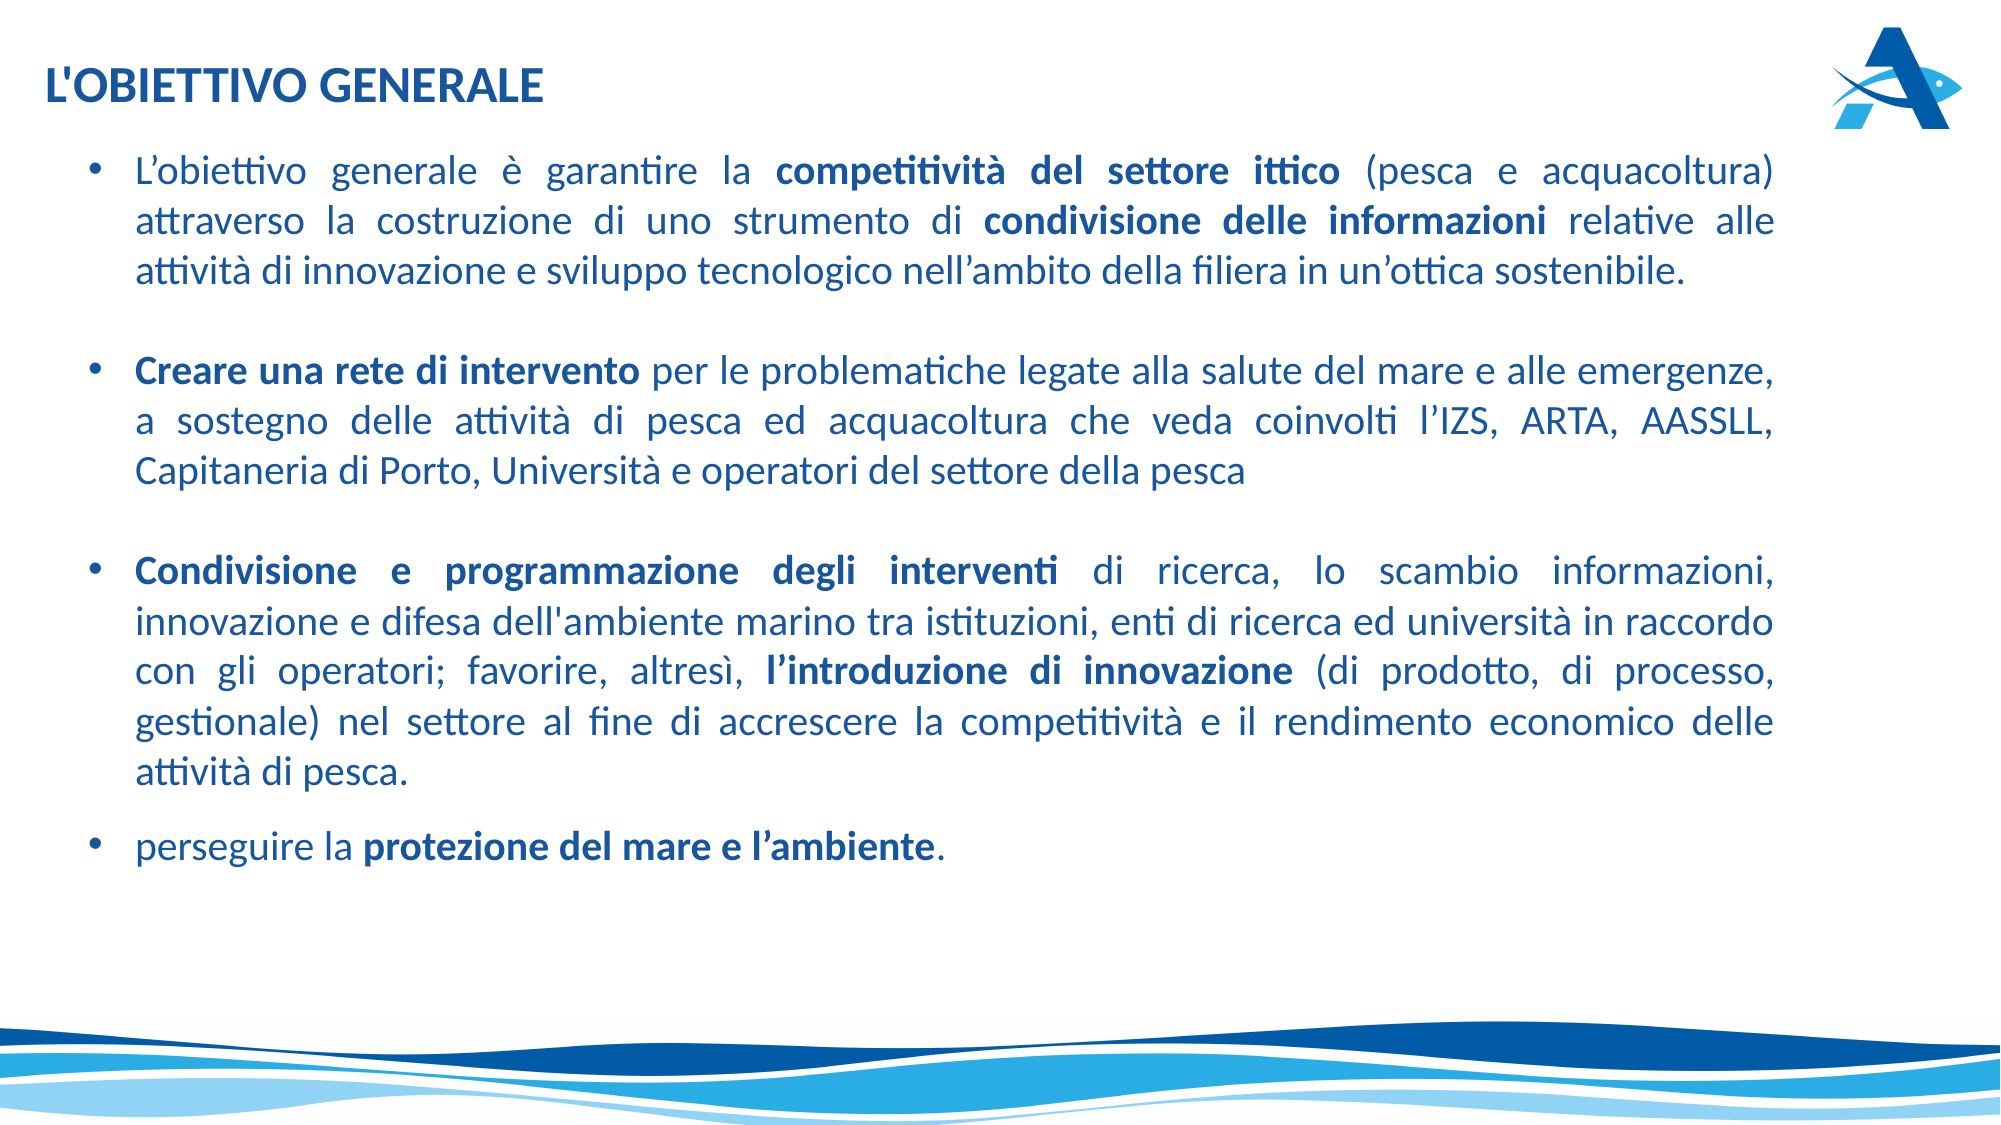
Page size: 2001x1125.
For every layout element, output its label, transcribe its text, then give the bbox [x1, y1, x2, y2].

picture [1824, 17, 1967, 136]
title L'OBIETTIVO GENERALE [30, 35, 1756, 136]
text_box L’obiettivo generale è garantire la competitività del settore ittico (pesca e acquacoltura) attraverso la costruzione di uno strumento di condivisione delle informazioni relative alle attività di innovazione e sviluppo tecnologico nell’ambito della filiera in un’ottica sostenibile. Creare una rete di intervento per le problematiche legate alla salute del mare e alle emergenze, a sostegno delle attività di pesca ed acquacoltura che veda coinvolti l’IZS, ARTA, AASSLL, Capitaneria di Porto, Università e operatori del settore della pesca Condivisione e programmazione degli interventi di ricerca, lo scambio informazioni, innovazione e difesa dell'ambiente marino tra istituzioni, enti di ricerca ed università in raccordo con gli operatori; favorire, altresì, l’introduzione di innovazione (di prodotto, di processo, gestionale) nel settore al fine di accrescere la competitività e il rendimento economico delle attività di pesca. perseguire la protezione del mare e l’ambiente. [73, 135, 1790, 876]
picture [0, 1017, 2000, 1125]
